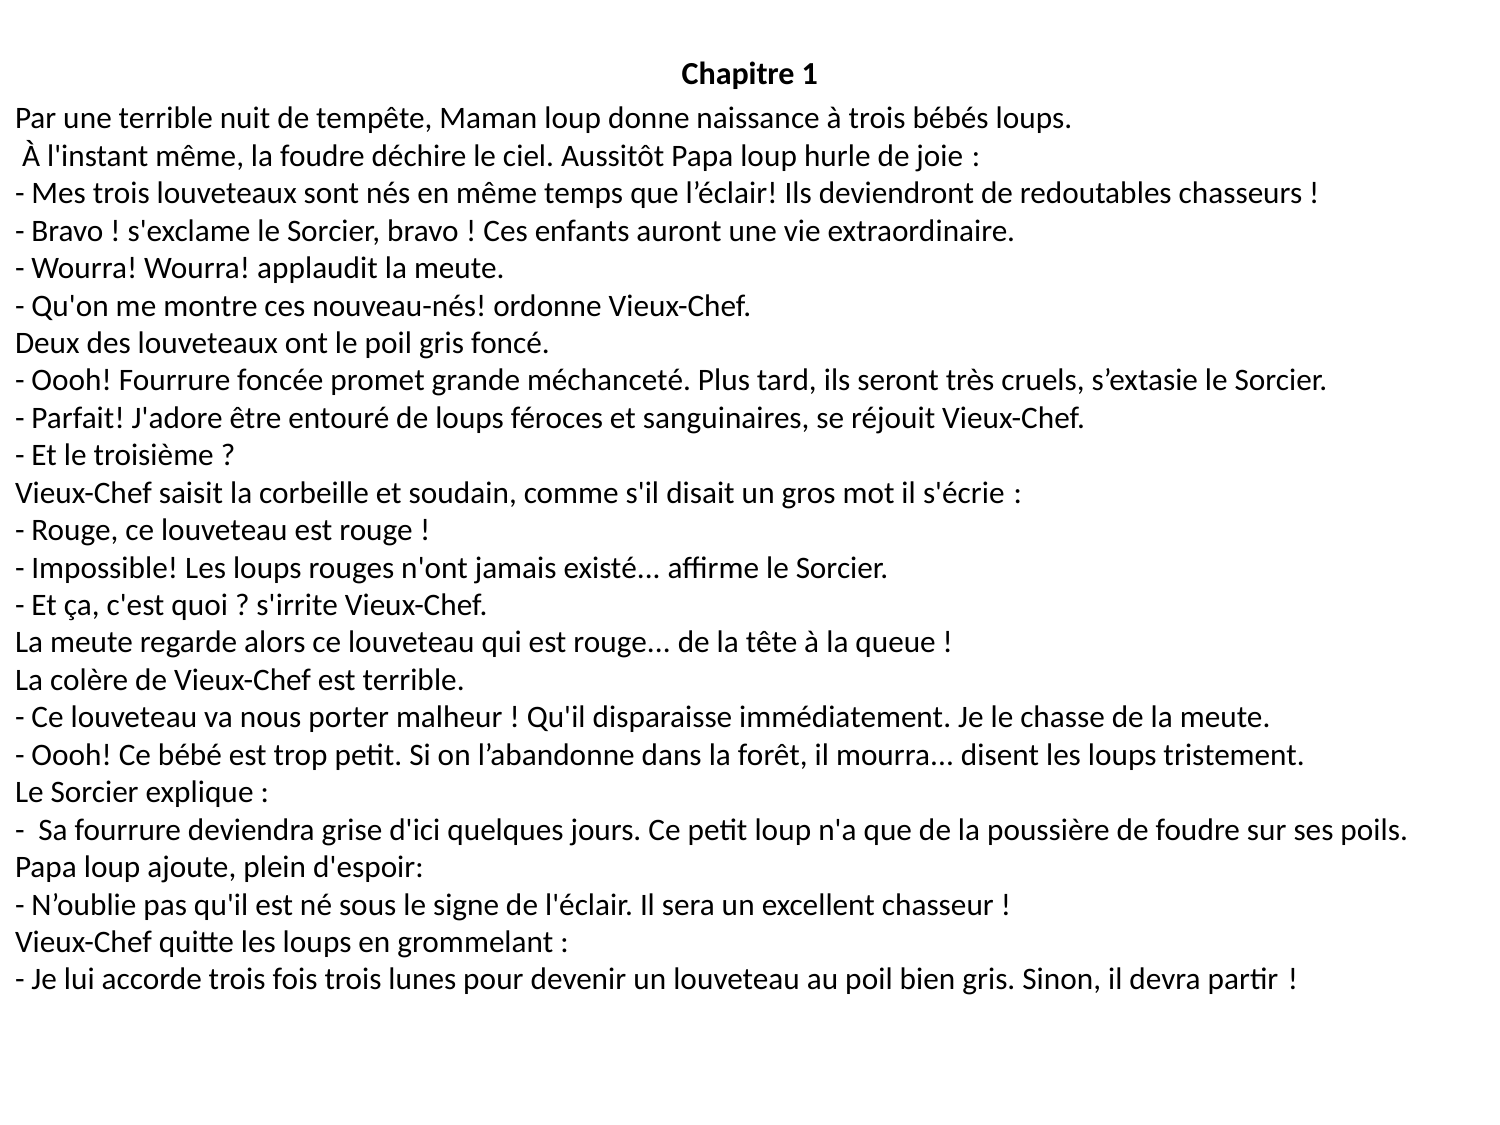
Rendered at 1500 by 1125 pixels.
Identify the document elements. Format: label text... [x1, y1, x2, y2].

title Chapitre 1 [75, 45, 1425, 90]
list Par une terrible nuit de tempête, Maman loup donne naissance à trois bébés loups. À l'instant même, la foudre déchire le ciel. Aussitôt Papa loup hurle de joie : - Mes trois louveteaux sont nés en même temps que l’éclair! Ils deviendront de redoutables chasseurs ! - Bravo ! s'exclame le Sorcier, bravo ! Ces enfants auront une vie extraordinaire. - Wourra! Wourra! applaudit la meute. - Qu'on me montre ces nouveau-nés! ordonne Vieux-Chef. Deux des louveteaux ont le poil gris foncé. - Oooh! Fourrure foncée promet grande méchanceté. Plus tard, ils seront très cruels, s’extasie le Sorcier. - Parfait! J'adore être entouré de loups féroces et sanguinaires, se réjouit Vieux-Chef. - Et le troisième ? Vieux-Chef saisit la corbeille et soudain, comme s'il disait un gros mot il s'écrie : - Rouge, ce louveteau est rouge ! - Impossible! Les loups rouges n'ont jamais existé... affirme le Sorcier. - Et ça, c'est quoi ? s'irrite Vieux-Chef. La meute regarde alors ce louveteau qui est rouge... de la tête à la queue ! La colère de Vieux-Chef est terrible. - Ce louveteau va nous porter malheur ! Qu'il disparaisse immédiatement. Je le chasse de la meute. - Oooh! Ce bébé est trop petit. Si on l’abandonne dans la forêt, il mourra... disent les loups tristement. Le Sorcier explique : - Sa fourrure deviendra grise d'ici quelques jours. Ce petit loup n'a que de la poussière de foudre sur ses poils. Papa loup ajoute, plein d'espoir: - N’oublie pas qu'il est né sous le signe de l'éclair. Il sera un excellent chasseur ! Vieux-Chef quitte les loups en grommelant : - Je lui accorde trois fois trois lunes pour devenir un louveteau au poil bien gris. Sinon, il devra partir ! [0, 90, 1500, 1125]
